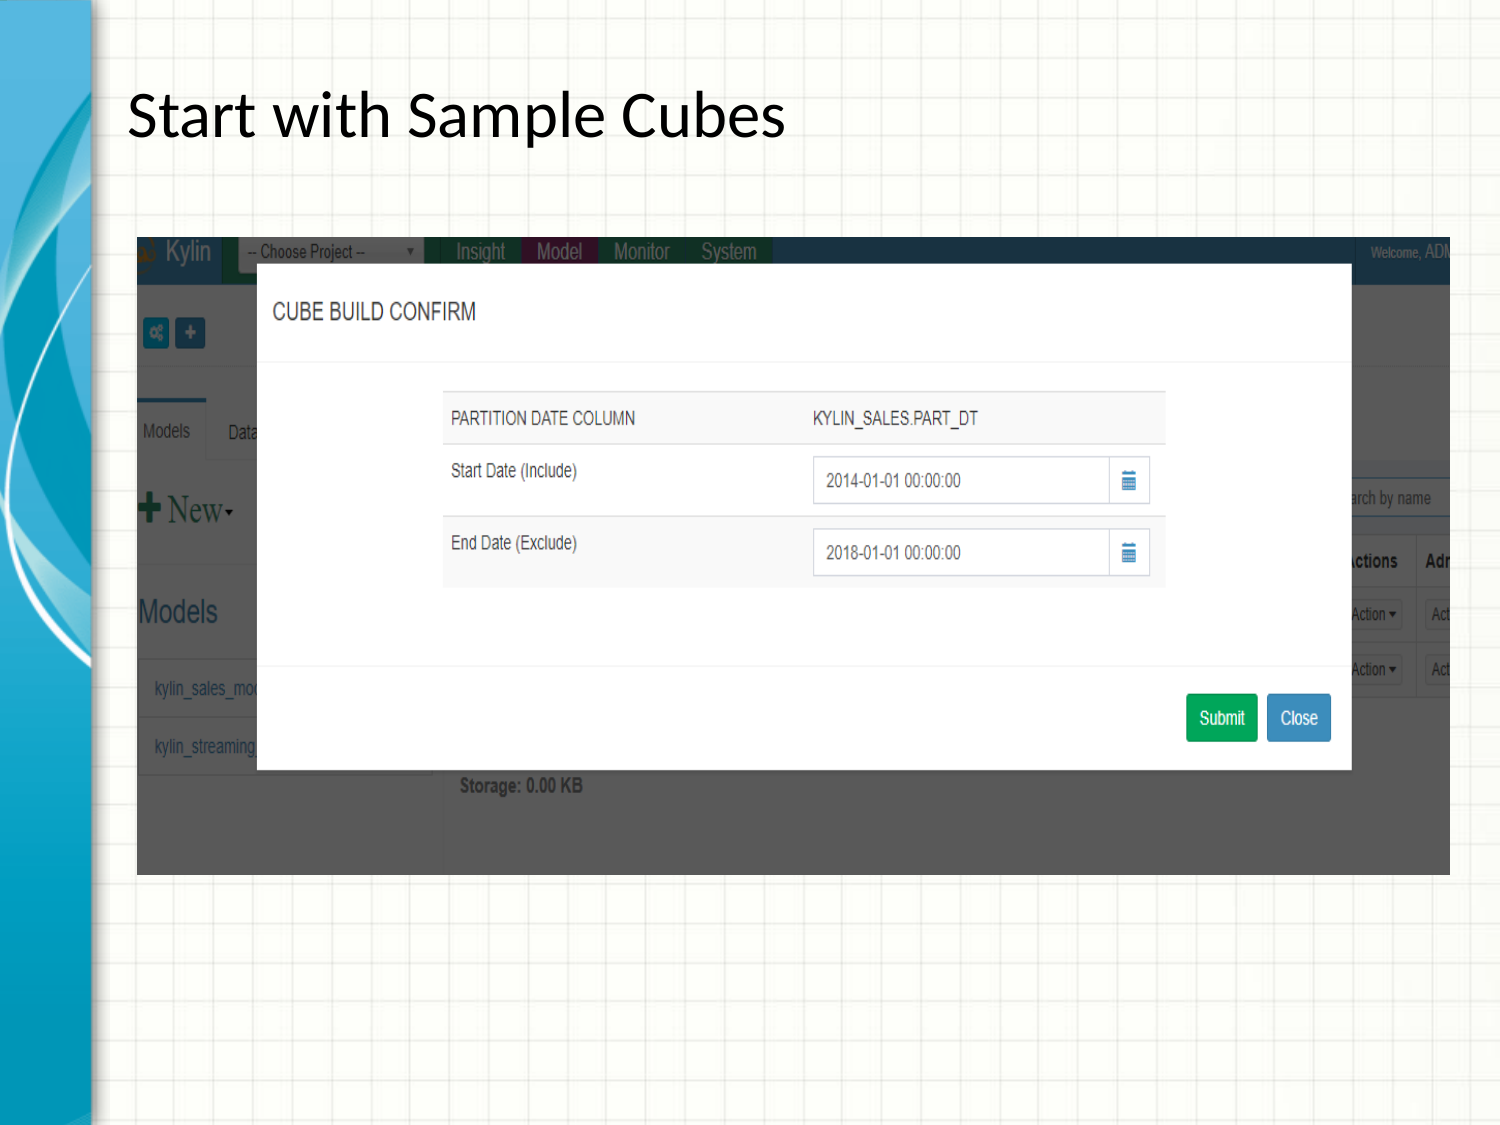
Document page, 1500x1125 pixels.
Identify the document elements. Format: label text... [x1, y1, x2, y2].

title Start with Sample Cubes [112, 50, 1438, 173]
picture [0, 0, 1500, 1125]
